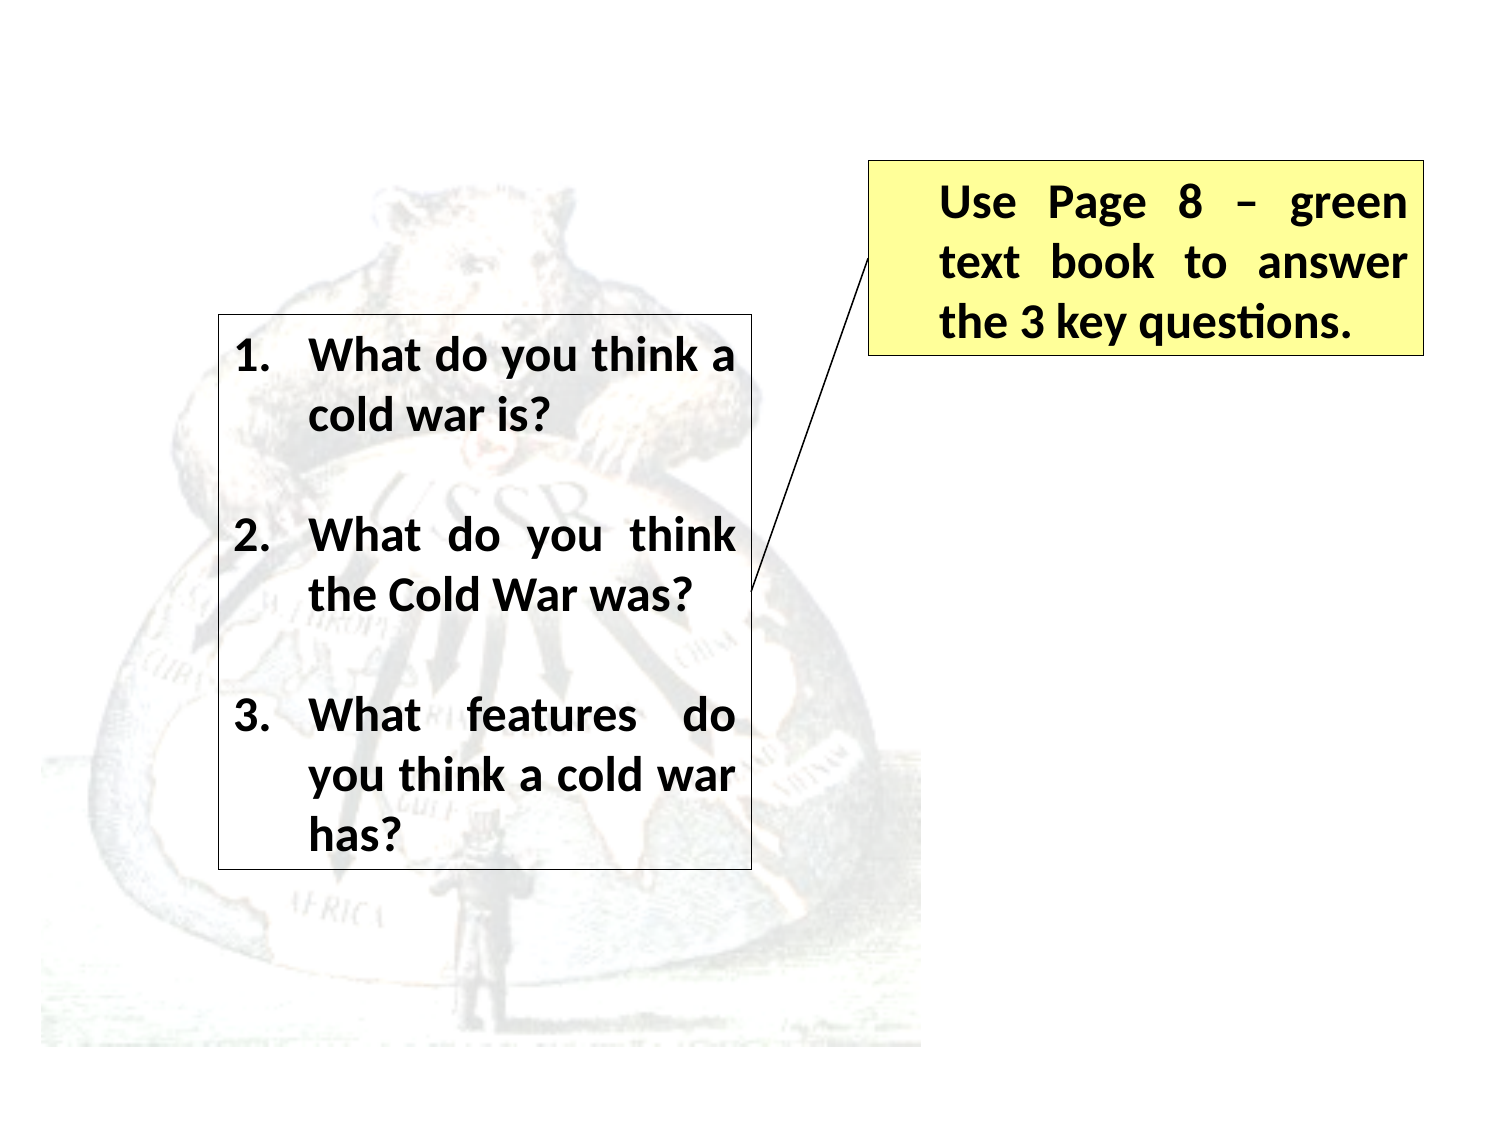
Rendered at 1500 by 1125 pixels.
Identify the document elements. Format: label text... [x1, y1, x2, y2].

text_box Use Page 8 – green text book to answer the 3 key questions. [926, 160, 1424, 356]
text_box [750, 258, 869, 595]
picture [41, 113, 922, 1047]
